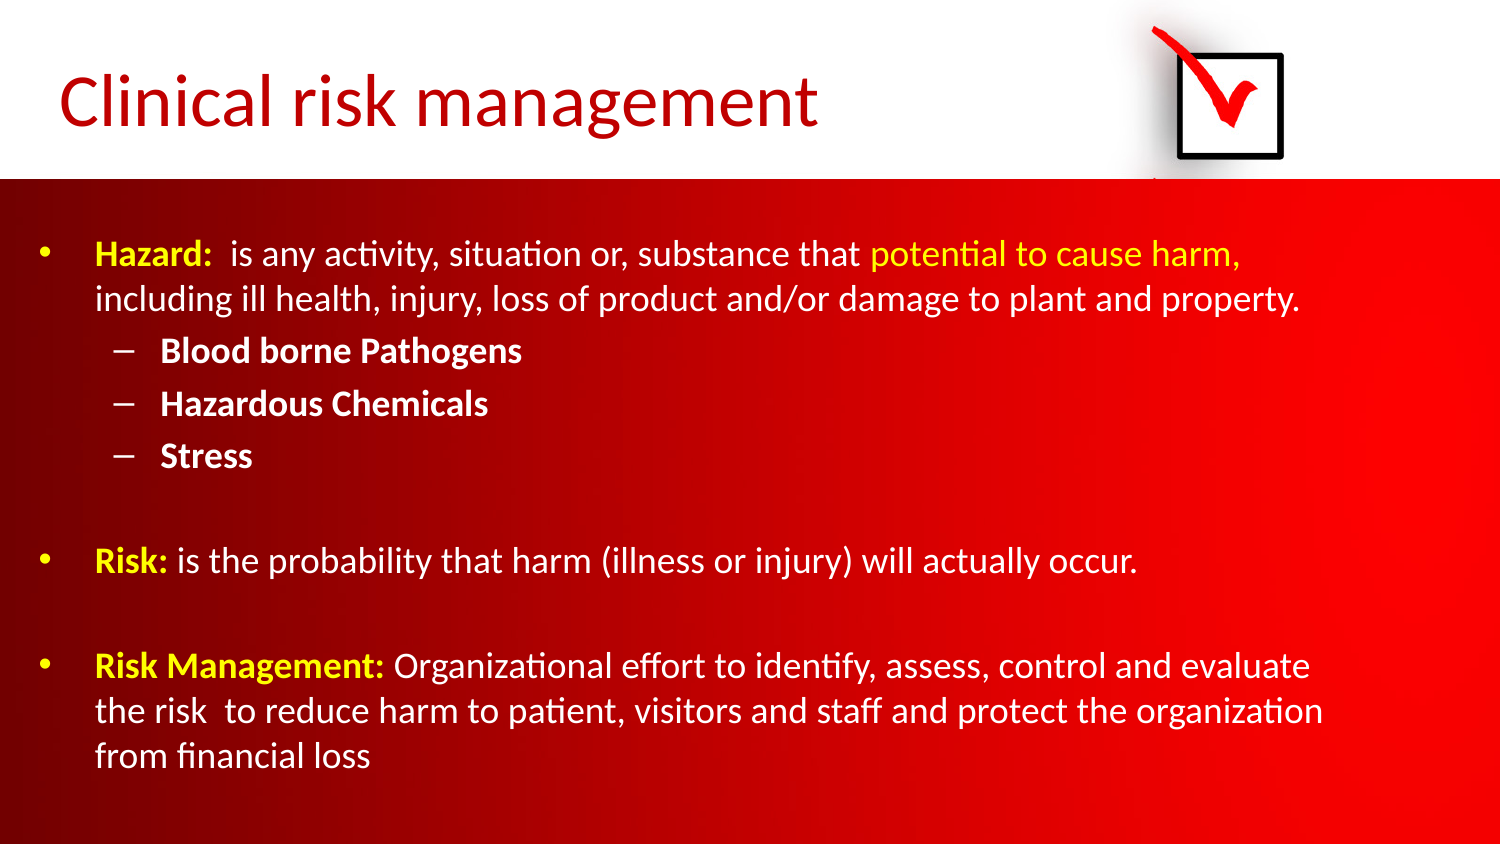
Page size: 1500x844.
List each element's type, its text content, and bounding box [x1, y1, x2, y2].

title Clinical risk management [44, 21, 1397, 172]
list Hazard: is any activity, situation or, substance that potential to cause harm, including ill health, injury, loss of product and/or damage to plant and property. Blood borne Pathogens Hazardous Chemicals Stress Risk: is the probability that harm (illness or injury) will actually occur. Risk Management: Organizational effort to identify, assess, control and evaluate the risk to reduce harm to patient, visitors and staff and protect the organization from financial loss [23, 221, 1357, 798]
picture [0, 0, 1500, 844]
